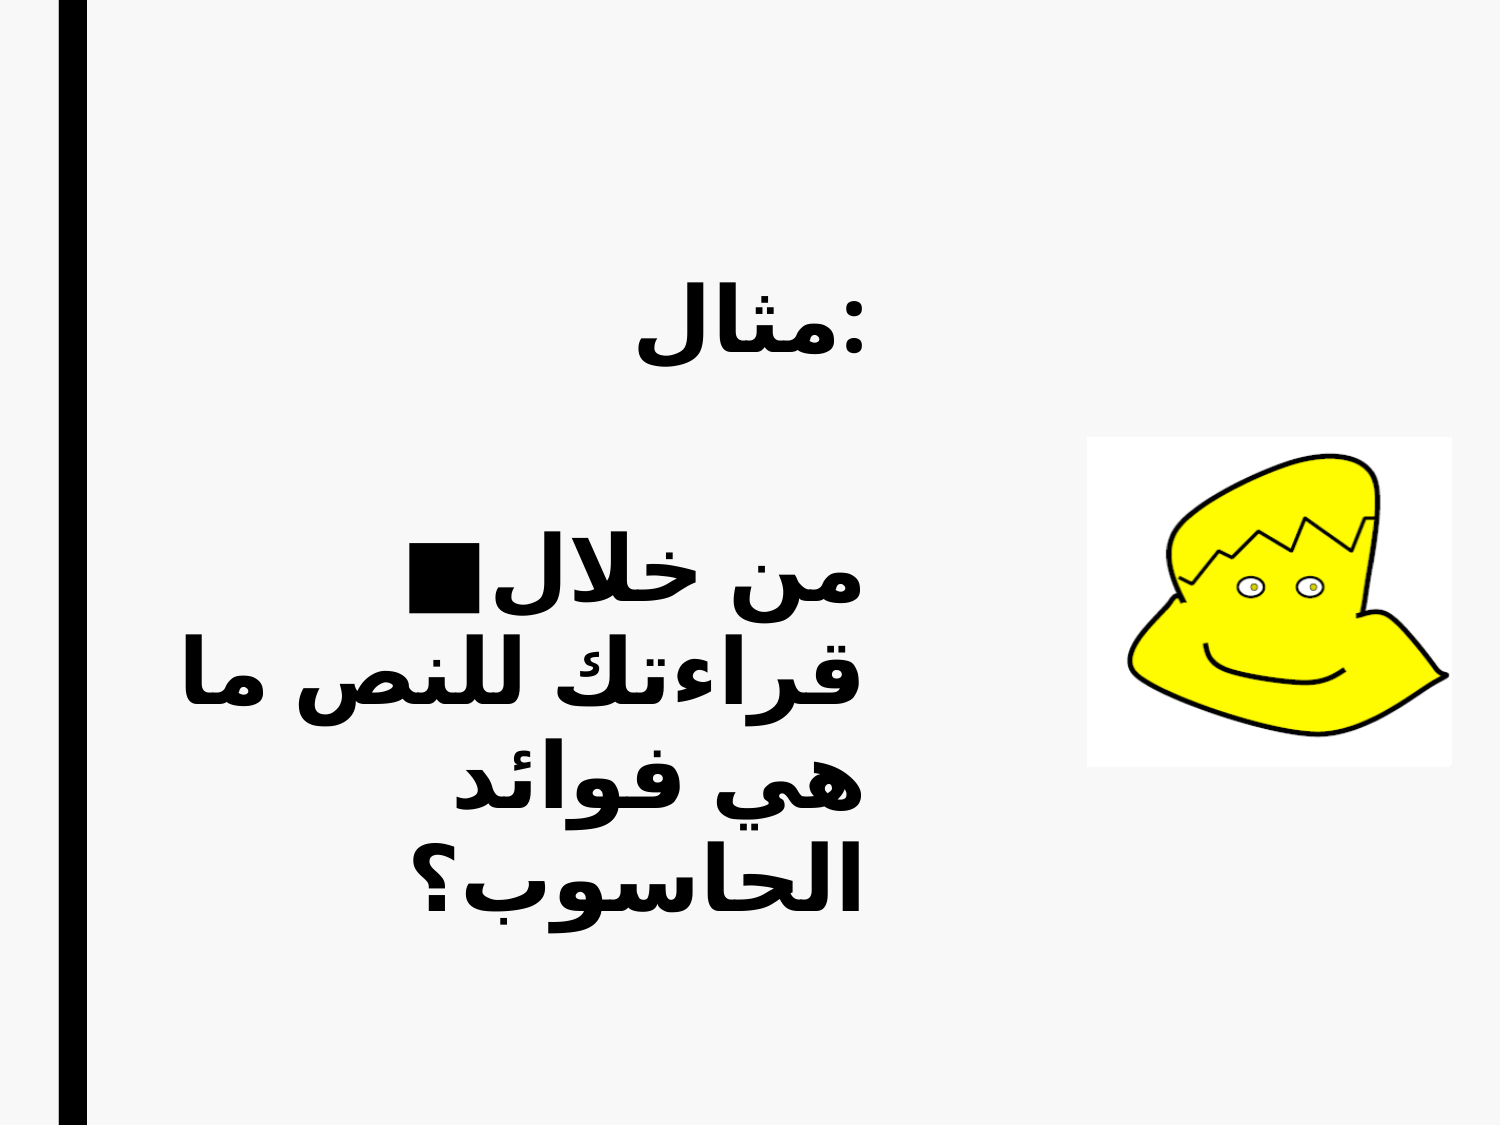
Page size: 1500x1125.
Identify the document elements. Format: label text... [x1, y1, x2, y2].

list مثال: من خلال قراءتك للنص ما هي فوائد الحاسوب؟ [74, 261, 876, 1007]
picture [1087, 437, 1453, 767]
